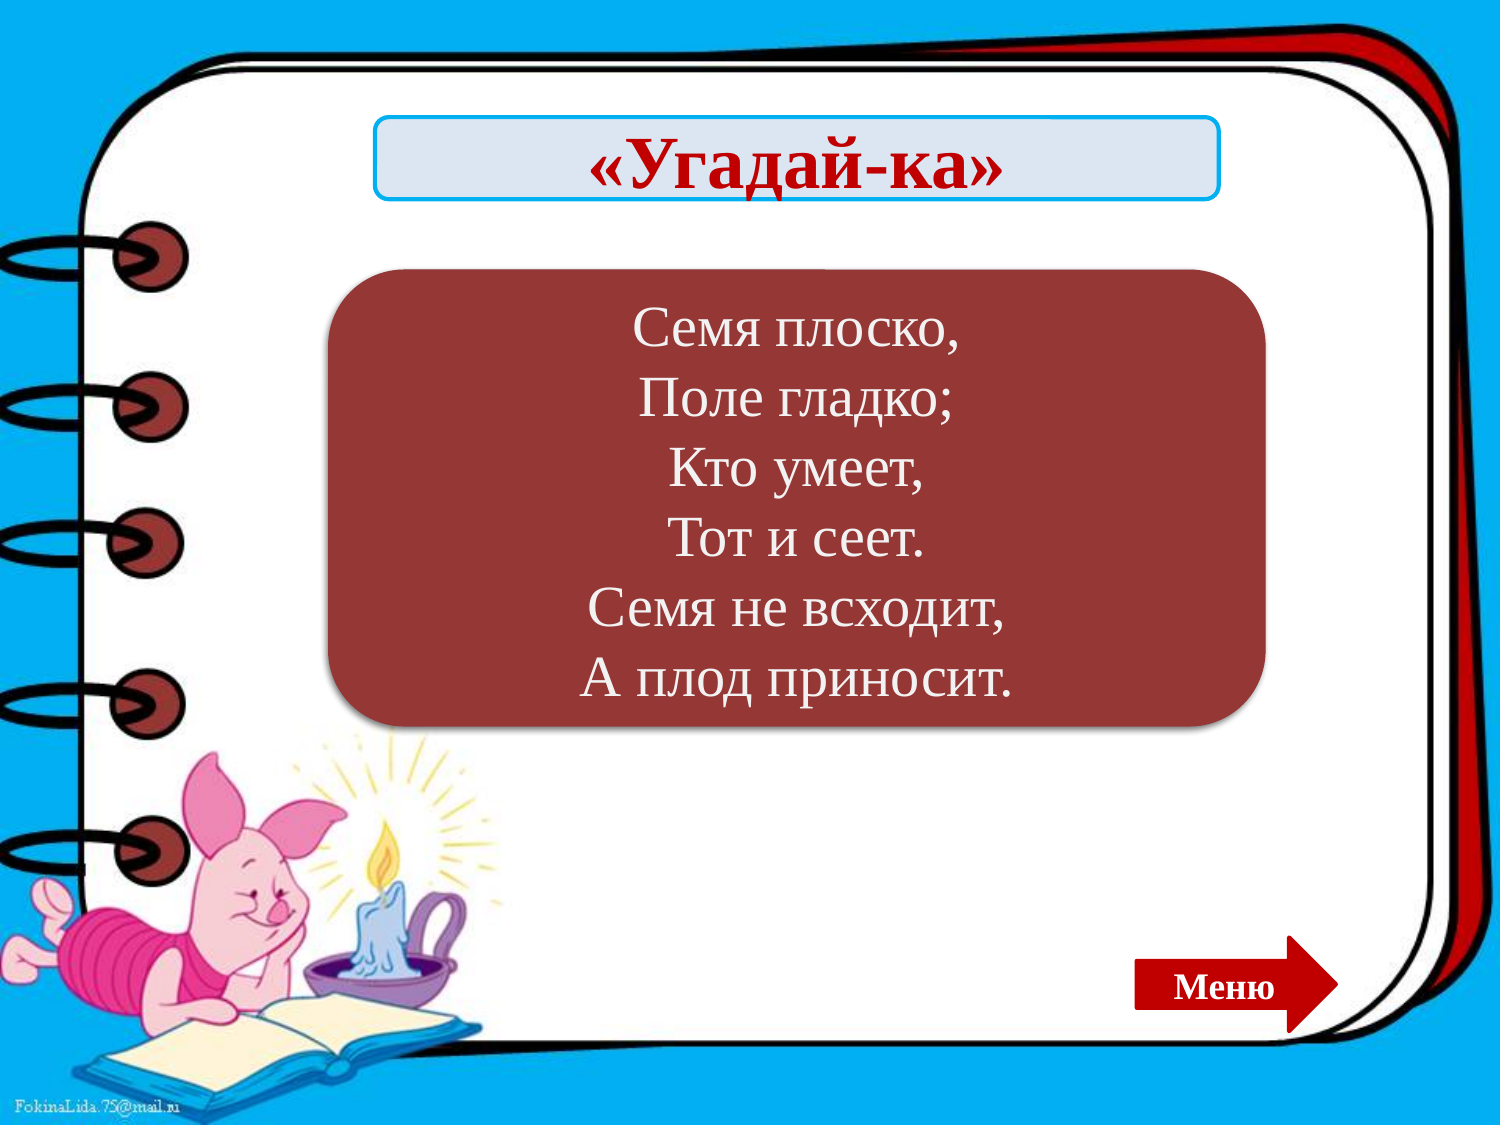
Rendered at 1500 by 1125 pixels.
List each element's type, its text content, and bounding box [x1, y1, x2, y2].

text_box Меню [1134, 935, 1338, 1034]
picture [0, 23, 1492, 1125]
text_box [325, 267, 1268, 729]
text_box «Угадай-ка» [372, 115, 1221, 202]
